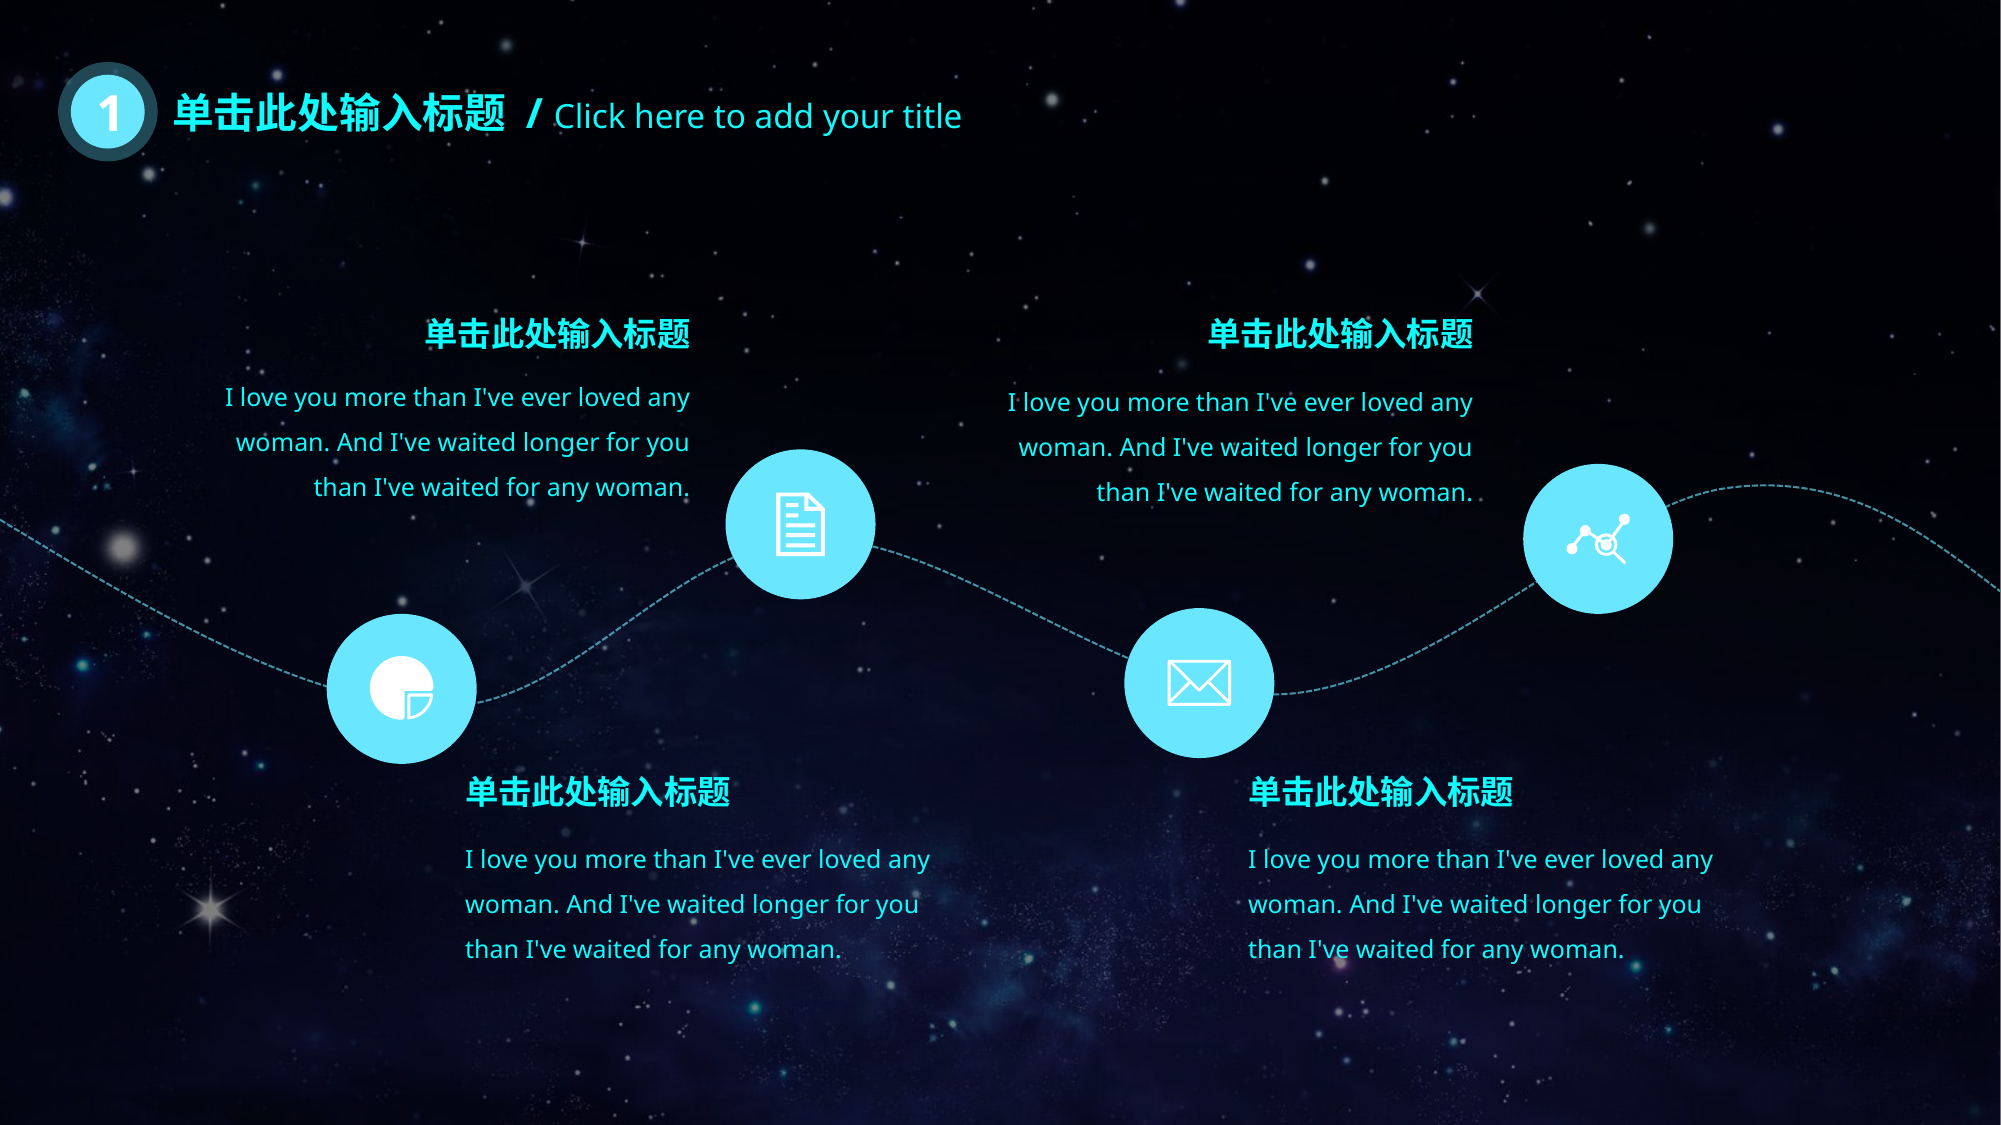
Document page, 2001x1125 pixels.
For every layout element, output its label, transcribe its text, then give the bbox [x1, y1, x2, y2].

text_box [0, 518, 725, 704]
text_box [195, 306, 706, 511]
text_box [450, 763, 961, 974]
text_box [1523, 463, 1674, 614]
text_box 单击此处输入标题 / Click here to add your title [158, 78, 1017, 144]
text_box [1233, 763, 1744, 974]
picture [0, 0, 2001, 1125]
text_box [58, 61, 158, 162]
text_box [1124, 608, 1275, 759]
text_box [876, 546, 1523, 696]
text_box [978, 306, 1489, 516]
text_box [725, 449, 876, 600]
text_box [326, 613, 477, 764]
text_box [1674, 484, 2000, 593]
